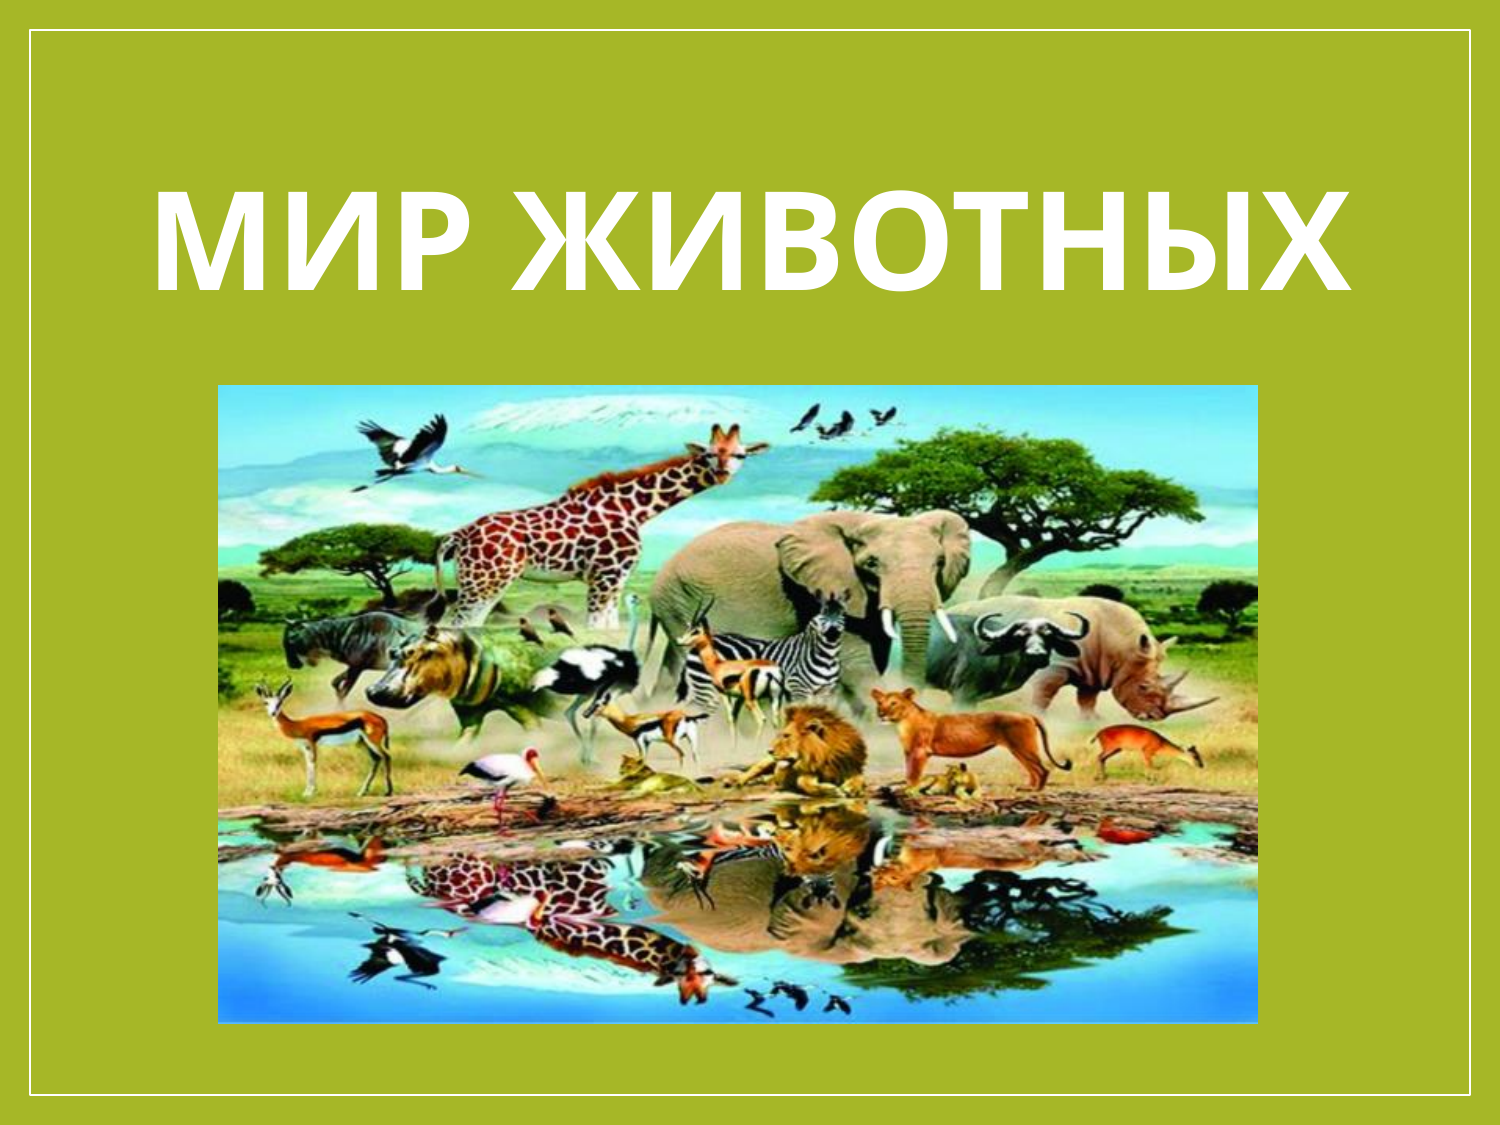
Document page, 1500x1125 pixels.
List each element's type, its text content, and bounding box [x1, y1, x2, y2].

picture [218, 385, 1259, 1024]
title Мир животных [76, 66, 1424, 327]
